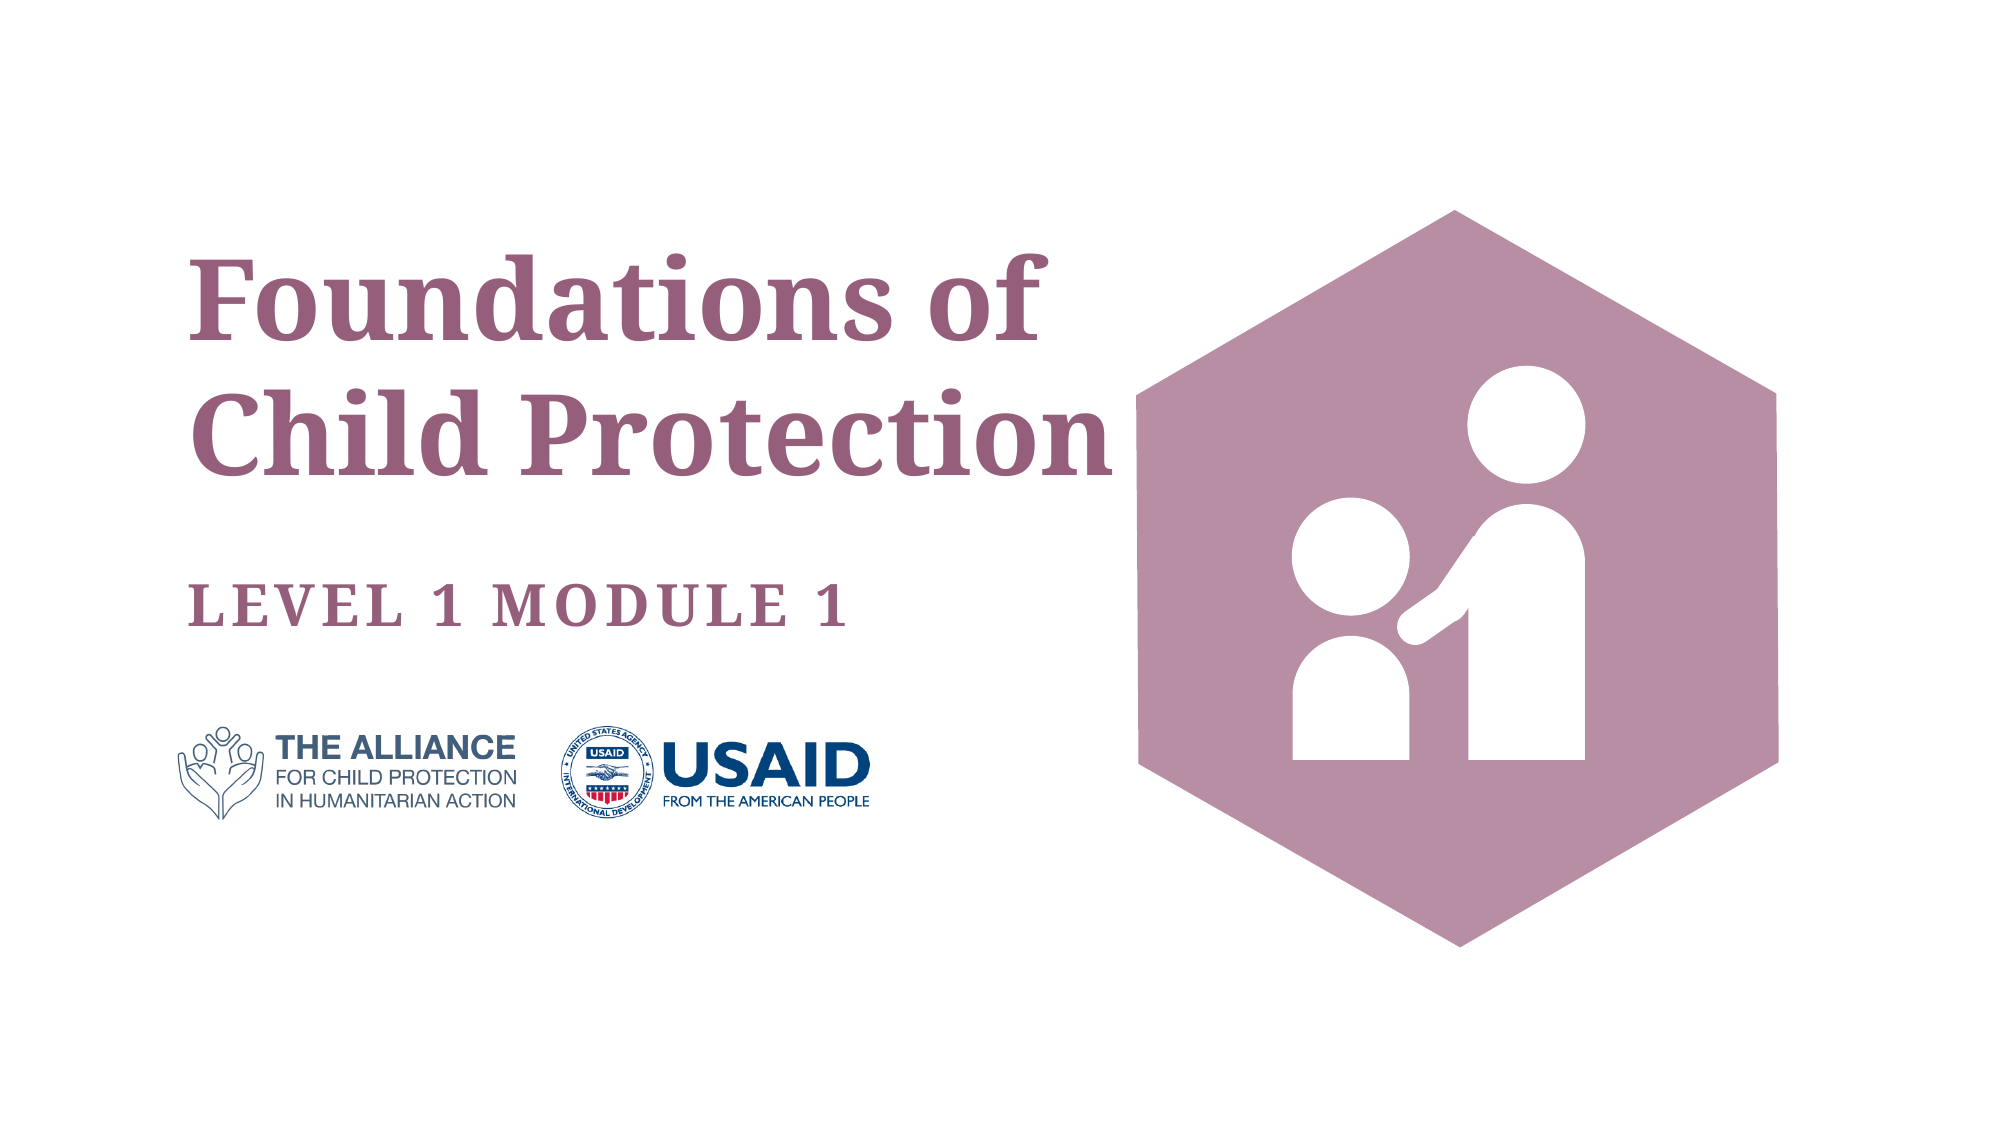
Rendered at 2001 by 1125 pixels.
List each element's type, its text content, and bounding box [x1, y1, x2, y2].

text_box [1087, 259, 1828, 898]
text_box Foundations of Child Protection LEVEL 1 MODULE 1 [172, 220, 1187, 646]
picture [154, 698, 913, 851]
